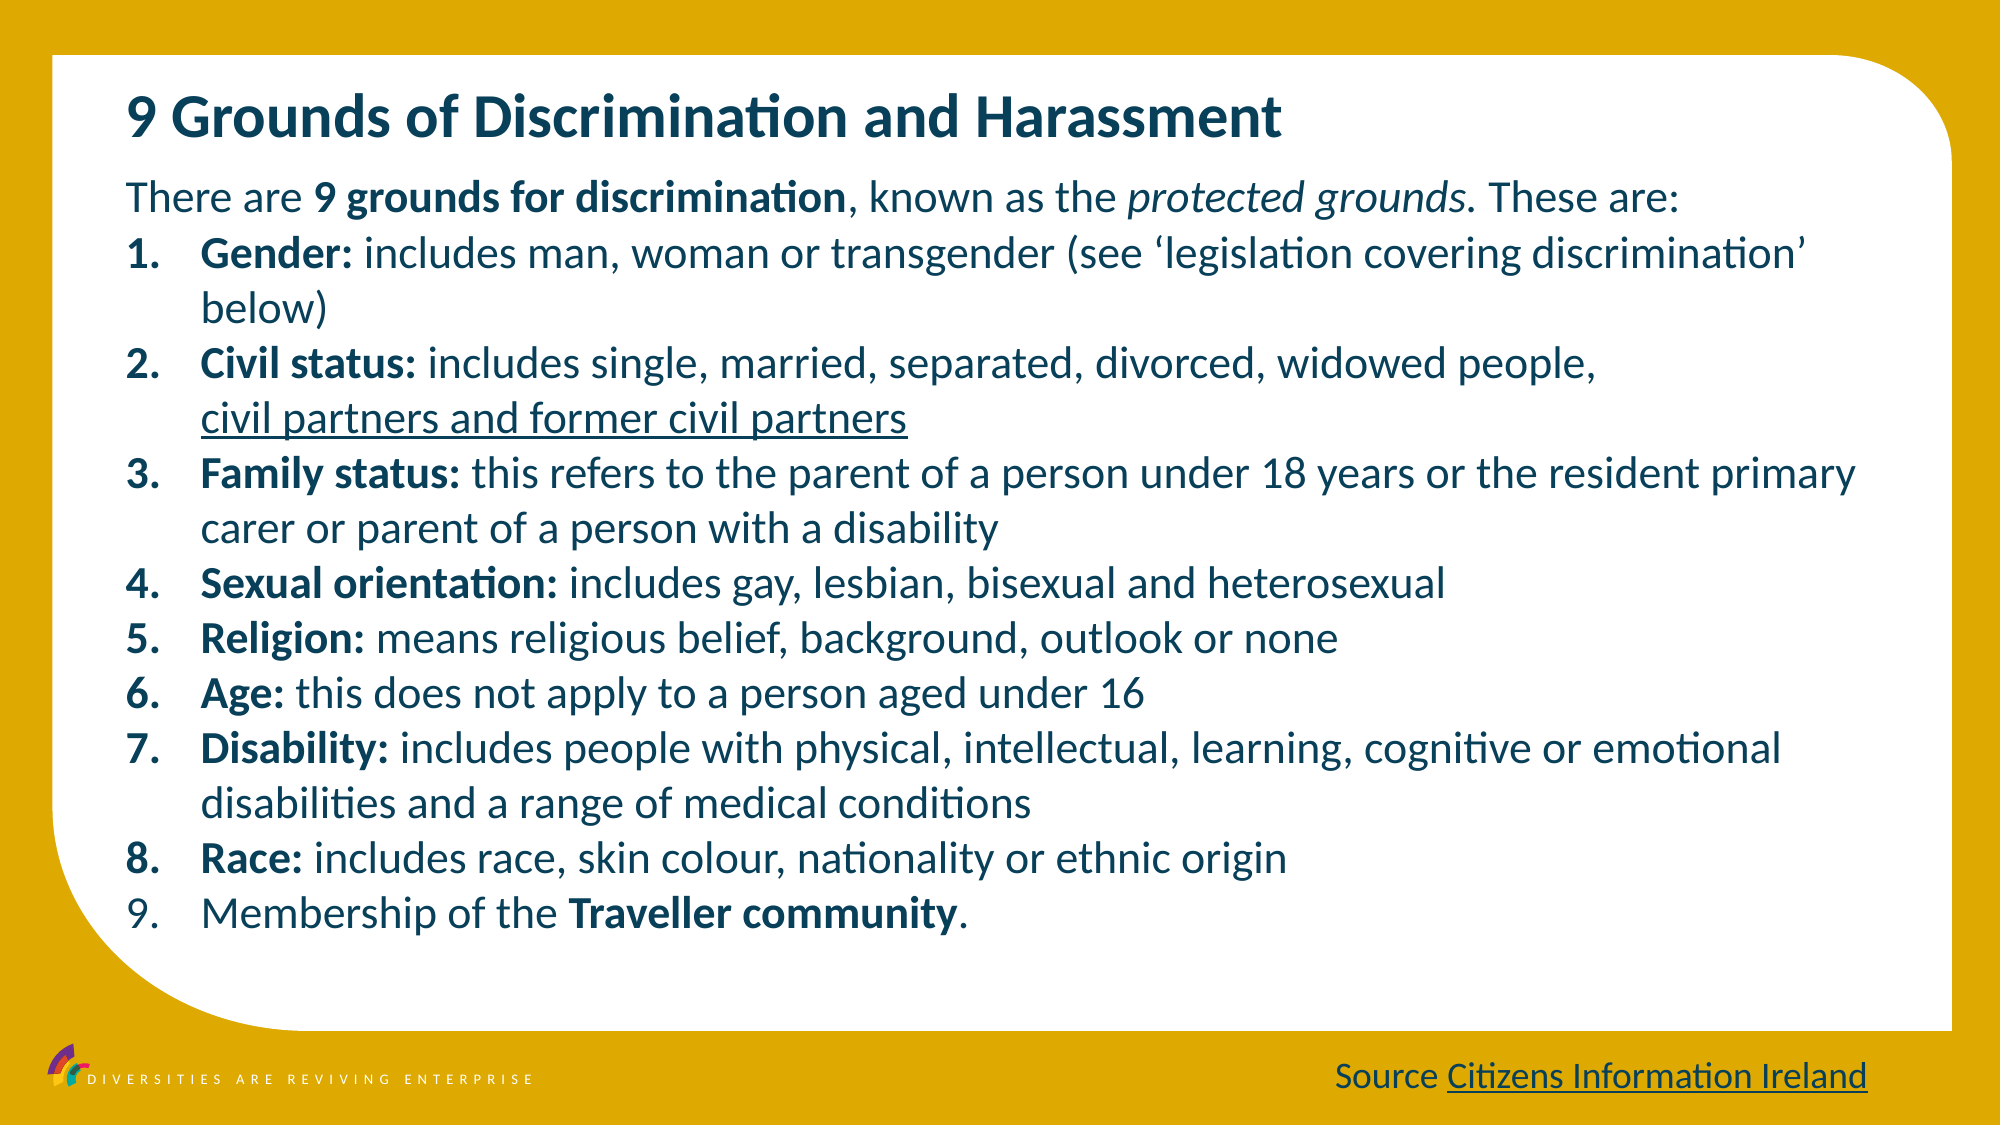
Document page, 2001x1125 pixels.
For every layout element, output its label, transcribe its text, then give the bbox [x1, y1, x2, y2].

text_box 9 Grounds of Discrimination and Harassment [110, 51, 1568, 184]
list There are 9 grounds for discrimination, known as the protected grounds. These are: Gender: includes man, woman or transgender (see ‘legislation covering discrimination’ below) Civil status: includes single, married, separated, divorced, widowed people, civil partners and former civil partners Family status: this refers to the parent of a person under 18 years or the resident primary carer or parent of a person with a disability Sexual orientation: includes gay, lesbian, bisexual and heterosexual Religion: means religious belief, background, outlook or none Age: this does not apply to a person aged under 16 Disability: includes people with physical, intellectual, learning, cognitive or emotional disabilities and a range of medical conditions Race: includes race, skin colour, nationality or ethnic origin Membership of the Traveller community. [110, 166, 1947, 798]
text_box Source Citizens Information Ireland [1320, 1043, 2000, 1103]
